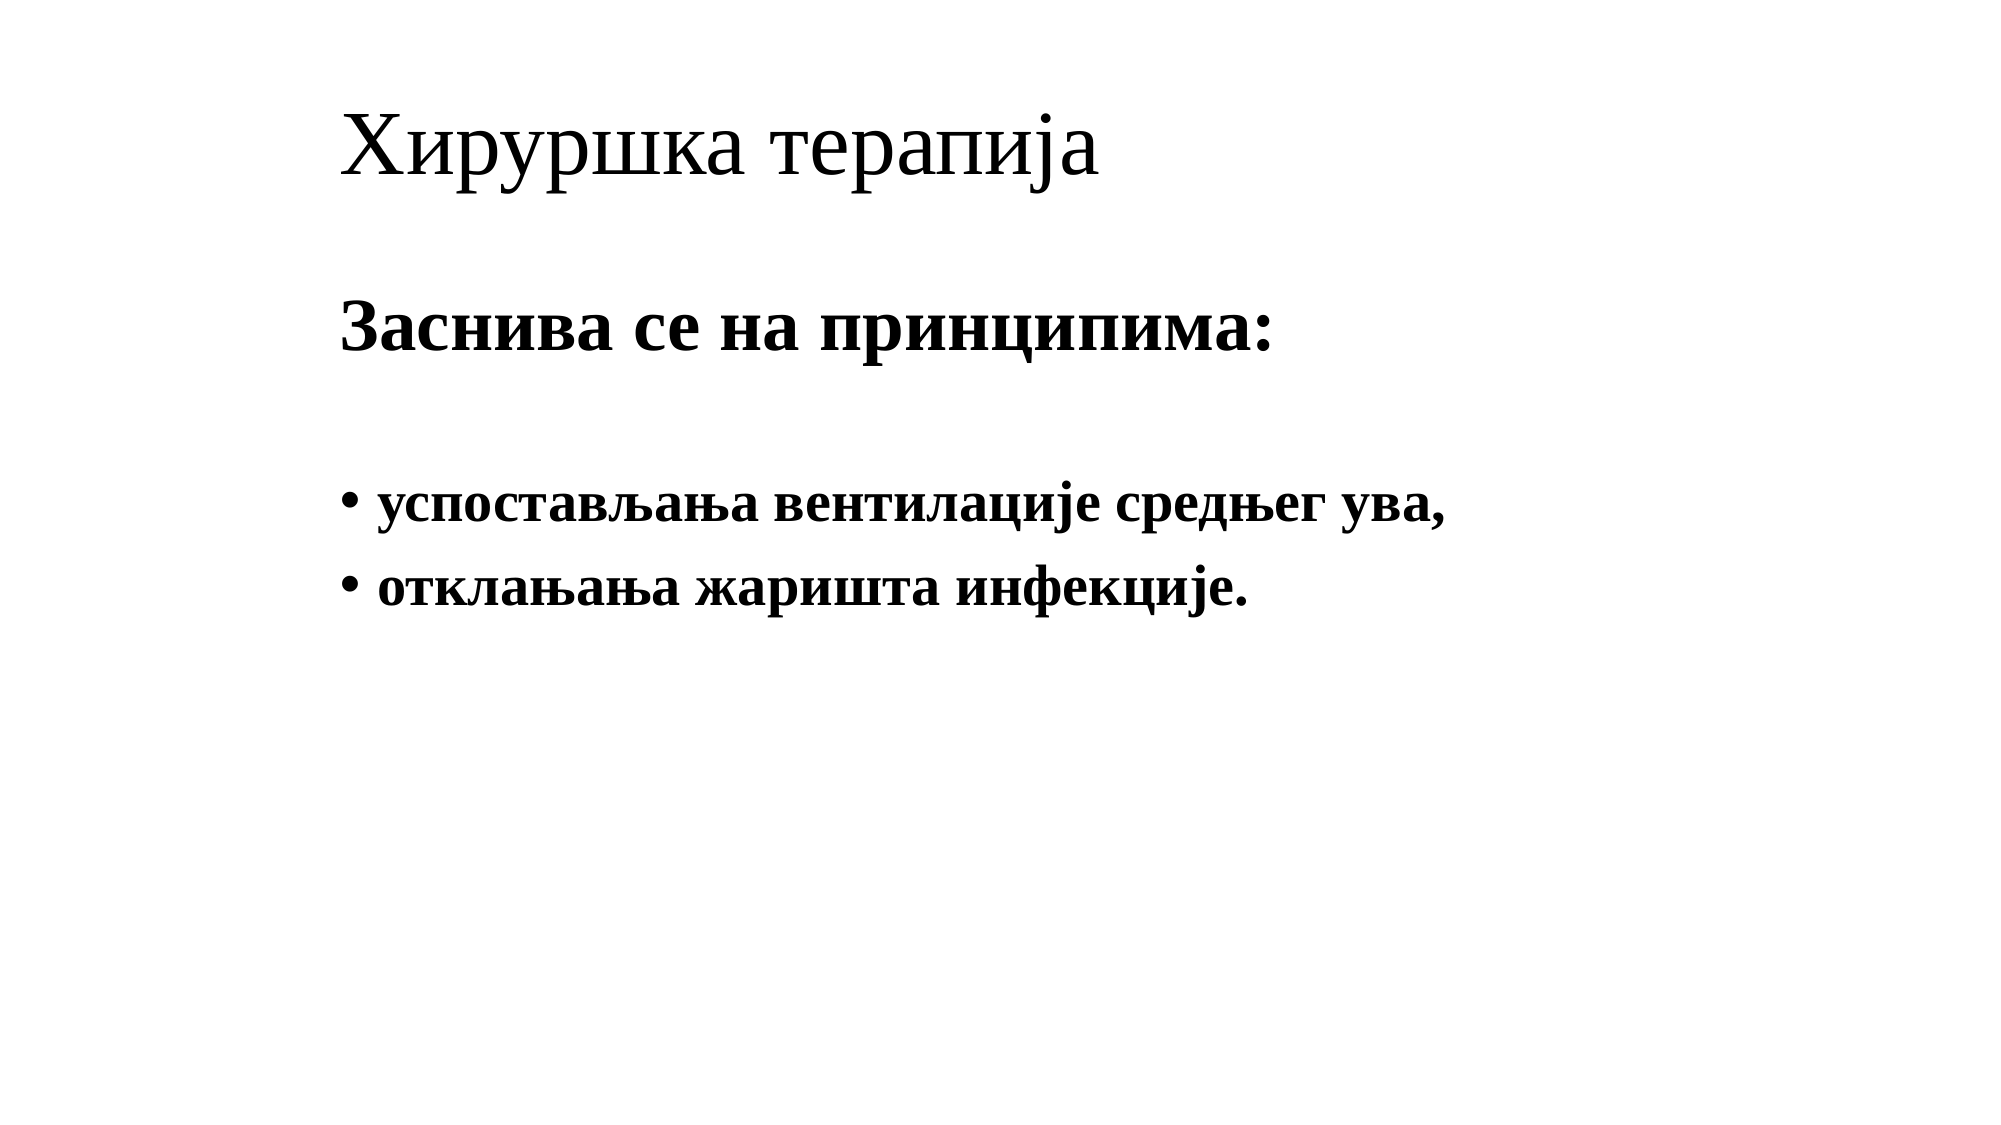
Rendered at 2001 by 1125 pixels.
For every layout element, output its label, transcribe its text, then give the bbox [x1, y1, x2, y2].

title Хируршка терапија [324, 37, 1675, 263]
list Заснива се на принципима: успостављања вентилације средњег ува, отклањања жаришта инфекције. [324, 263, 1675, 1088]
